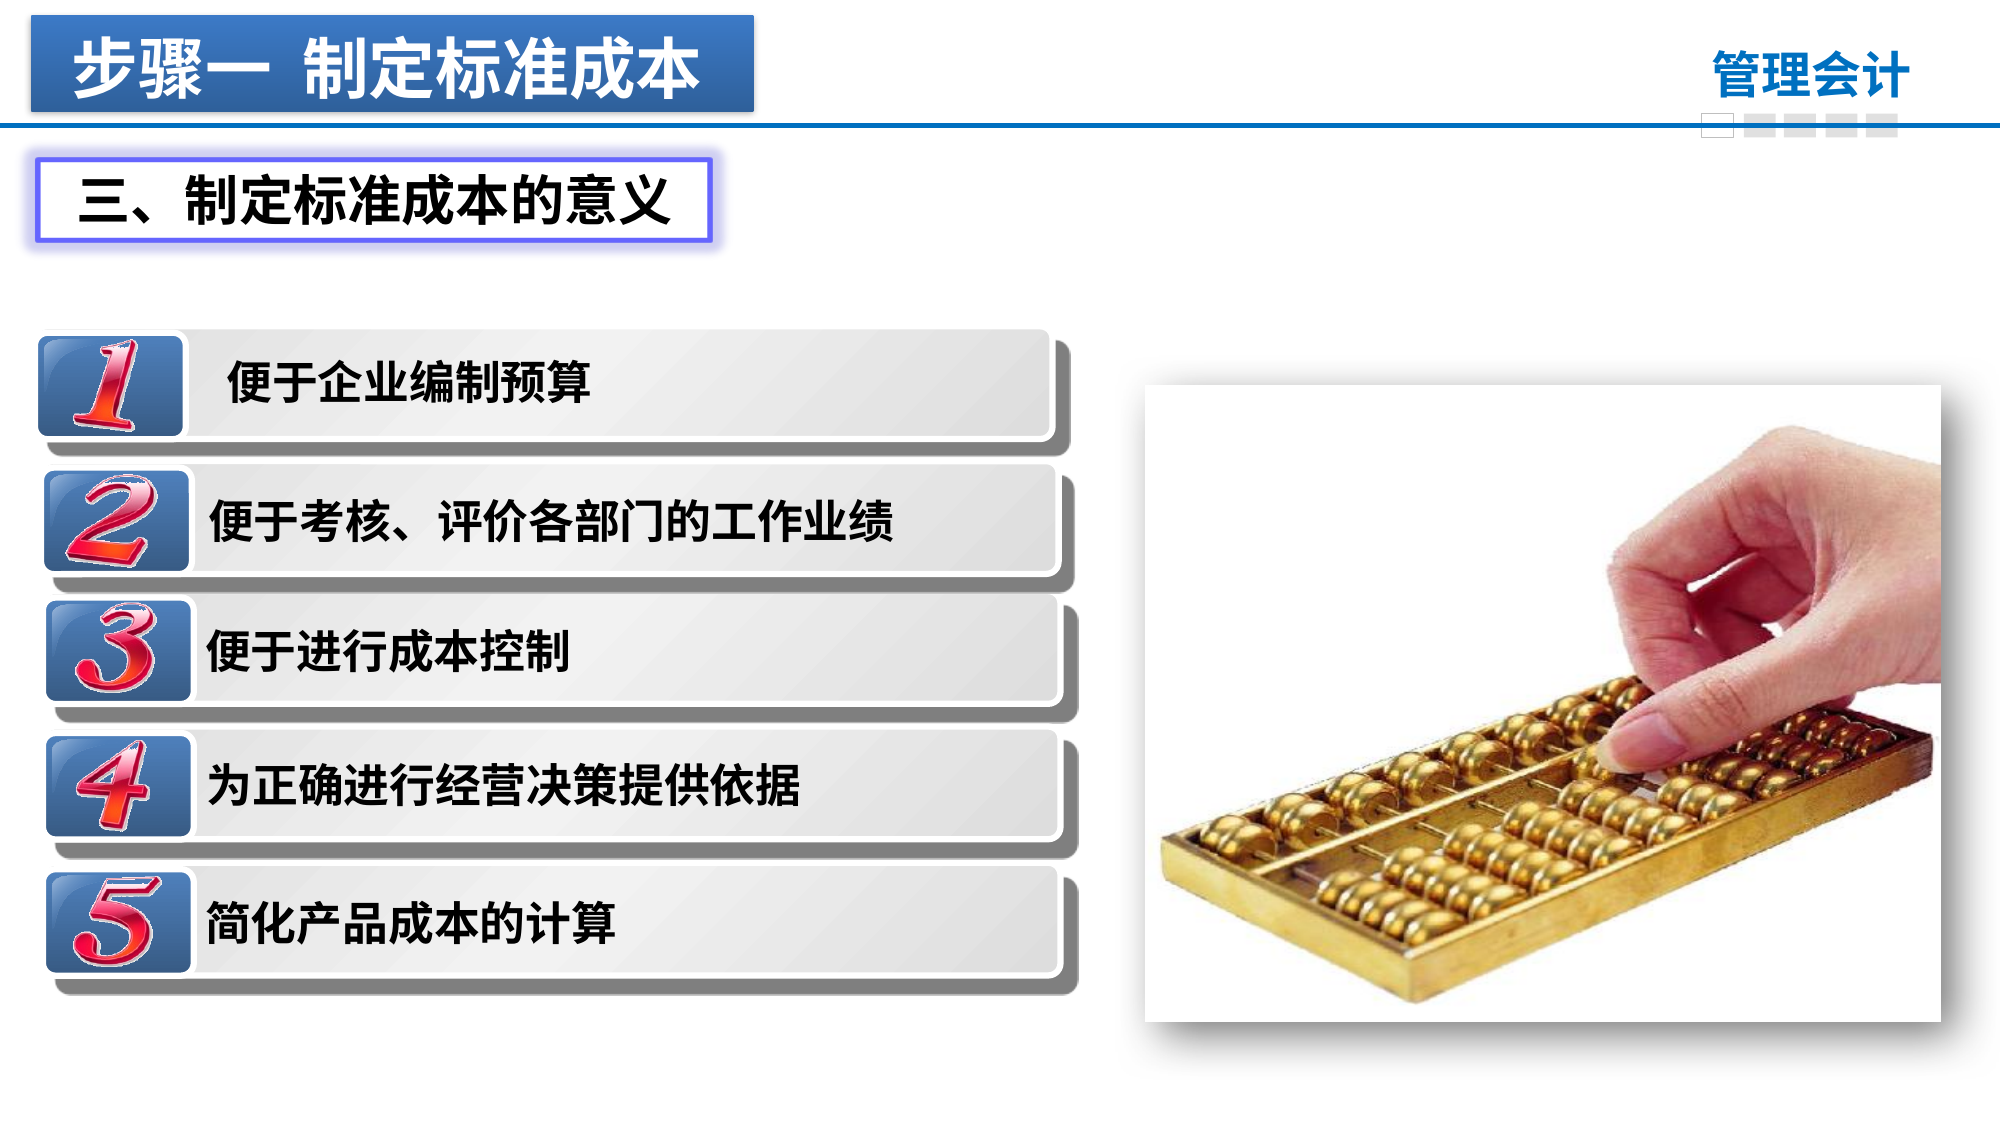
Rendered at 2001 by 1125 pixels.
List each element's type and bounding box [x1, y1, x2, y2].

text_box [31, 14, 754, 117]
text_box [42, 726, 1061, 840]
text_box [34, 325, 1053, 440]
text_box [7, 132, 741, 268]
text_box [40, 460, 1059, 575]
text_box [42, 590, 1061, 705]
text_box [42, 862, 1061, 976]
picture [1145, 385, 1941, 1022]
